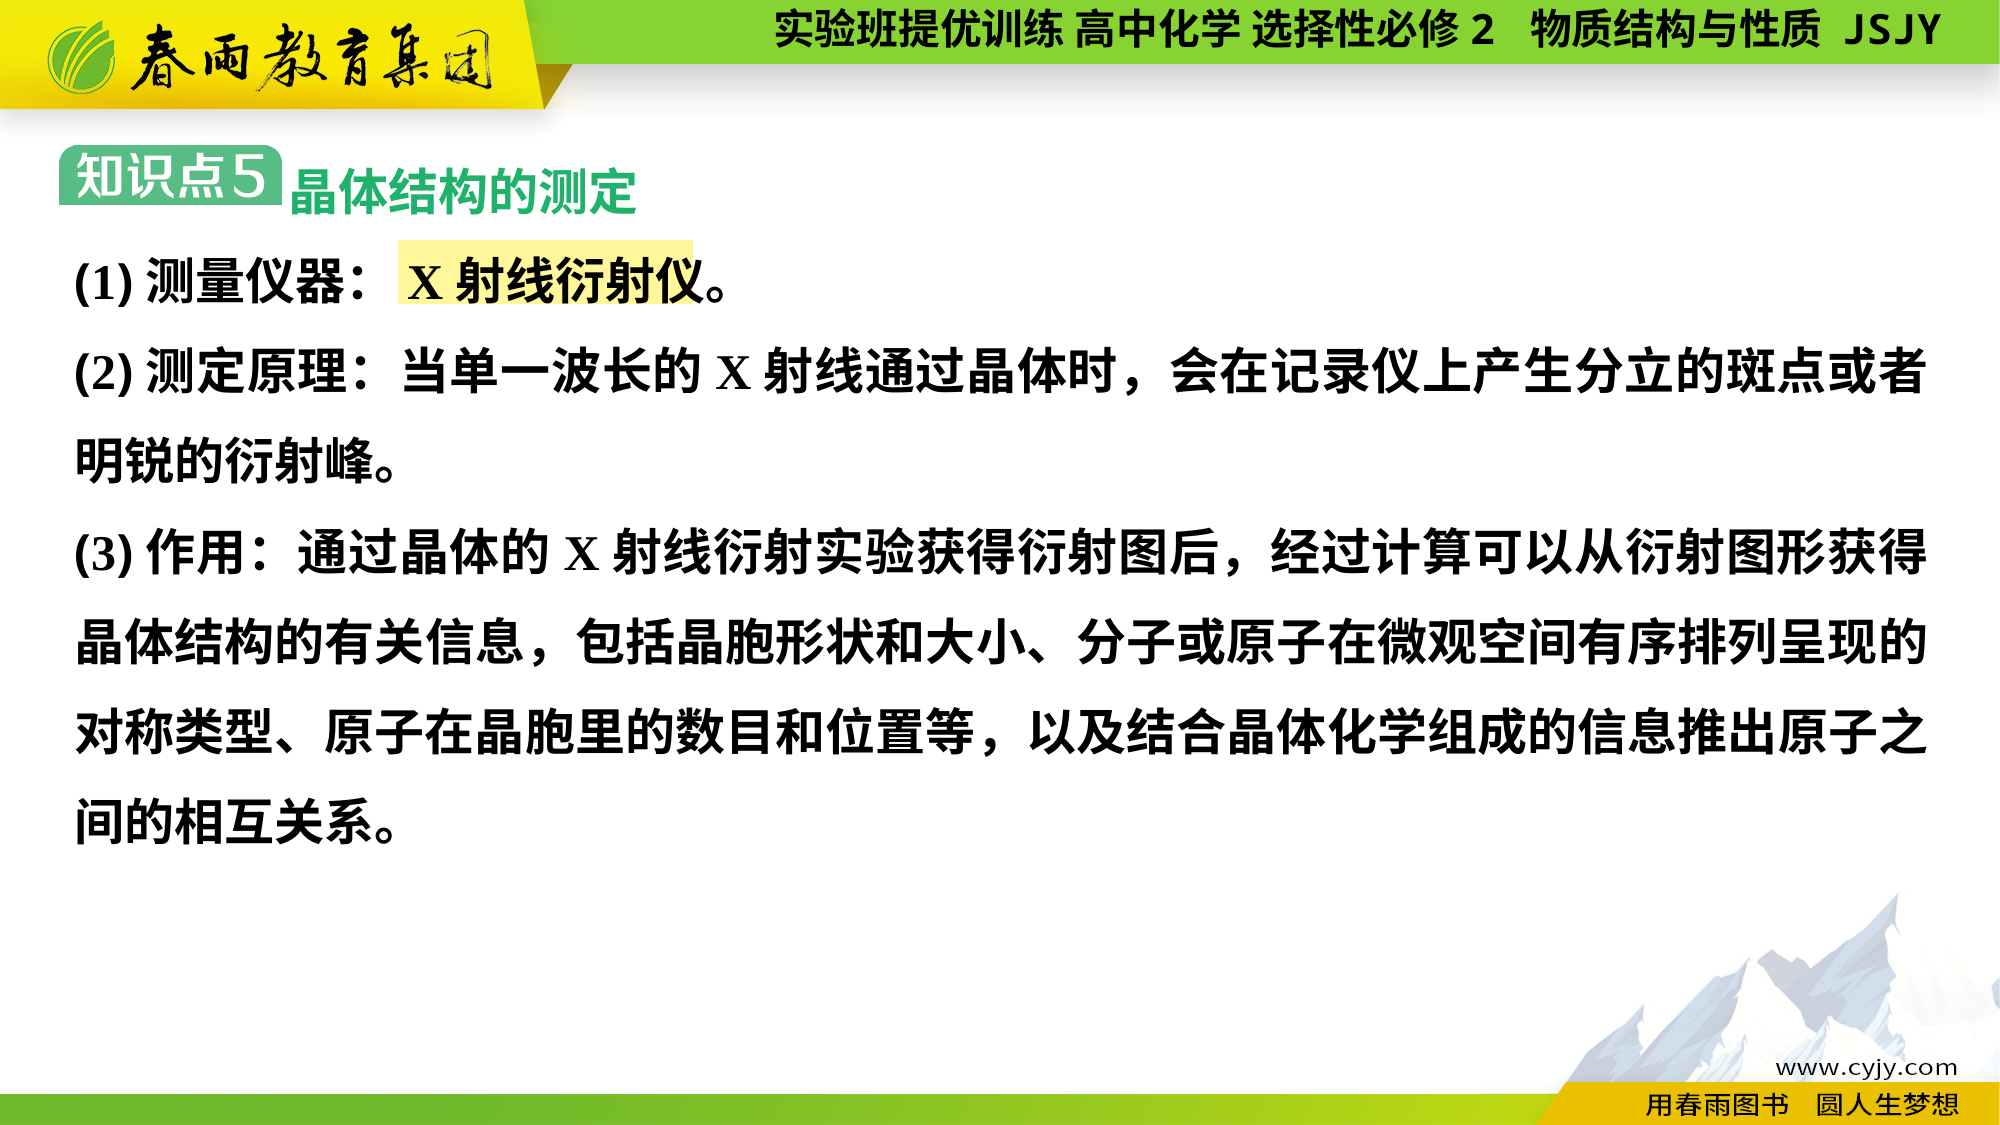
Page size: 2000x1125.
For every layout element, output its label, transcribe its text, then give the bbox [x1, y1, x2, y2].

list 晶体结构的测定 (1)测量仪器：X射线衍射仪。 (2)测定原理：当单一波长的X射线通过晶体时，会在记录仪上产生分立的斑点或者明锐的衍射峰。 (3)作用：通过晶体的X射线衍射实验获得衍射图后，经过计算可以从衍射图形获得晶体结构的有关信息，包括晶胞形状和大小、分子或原子在微观空间有序排列呈现的对称类型、原子在晶胞里的数目和位置等，以及结合晶体化学组成的信息推出原子之间的相互关系。 [59, 122, 1944, 865]
picture [0, 0, 2000, 1125]
